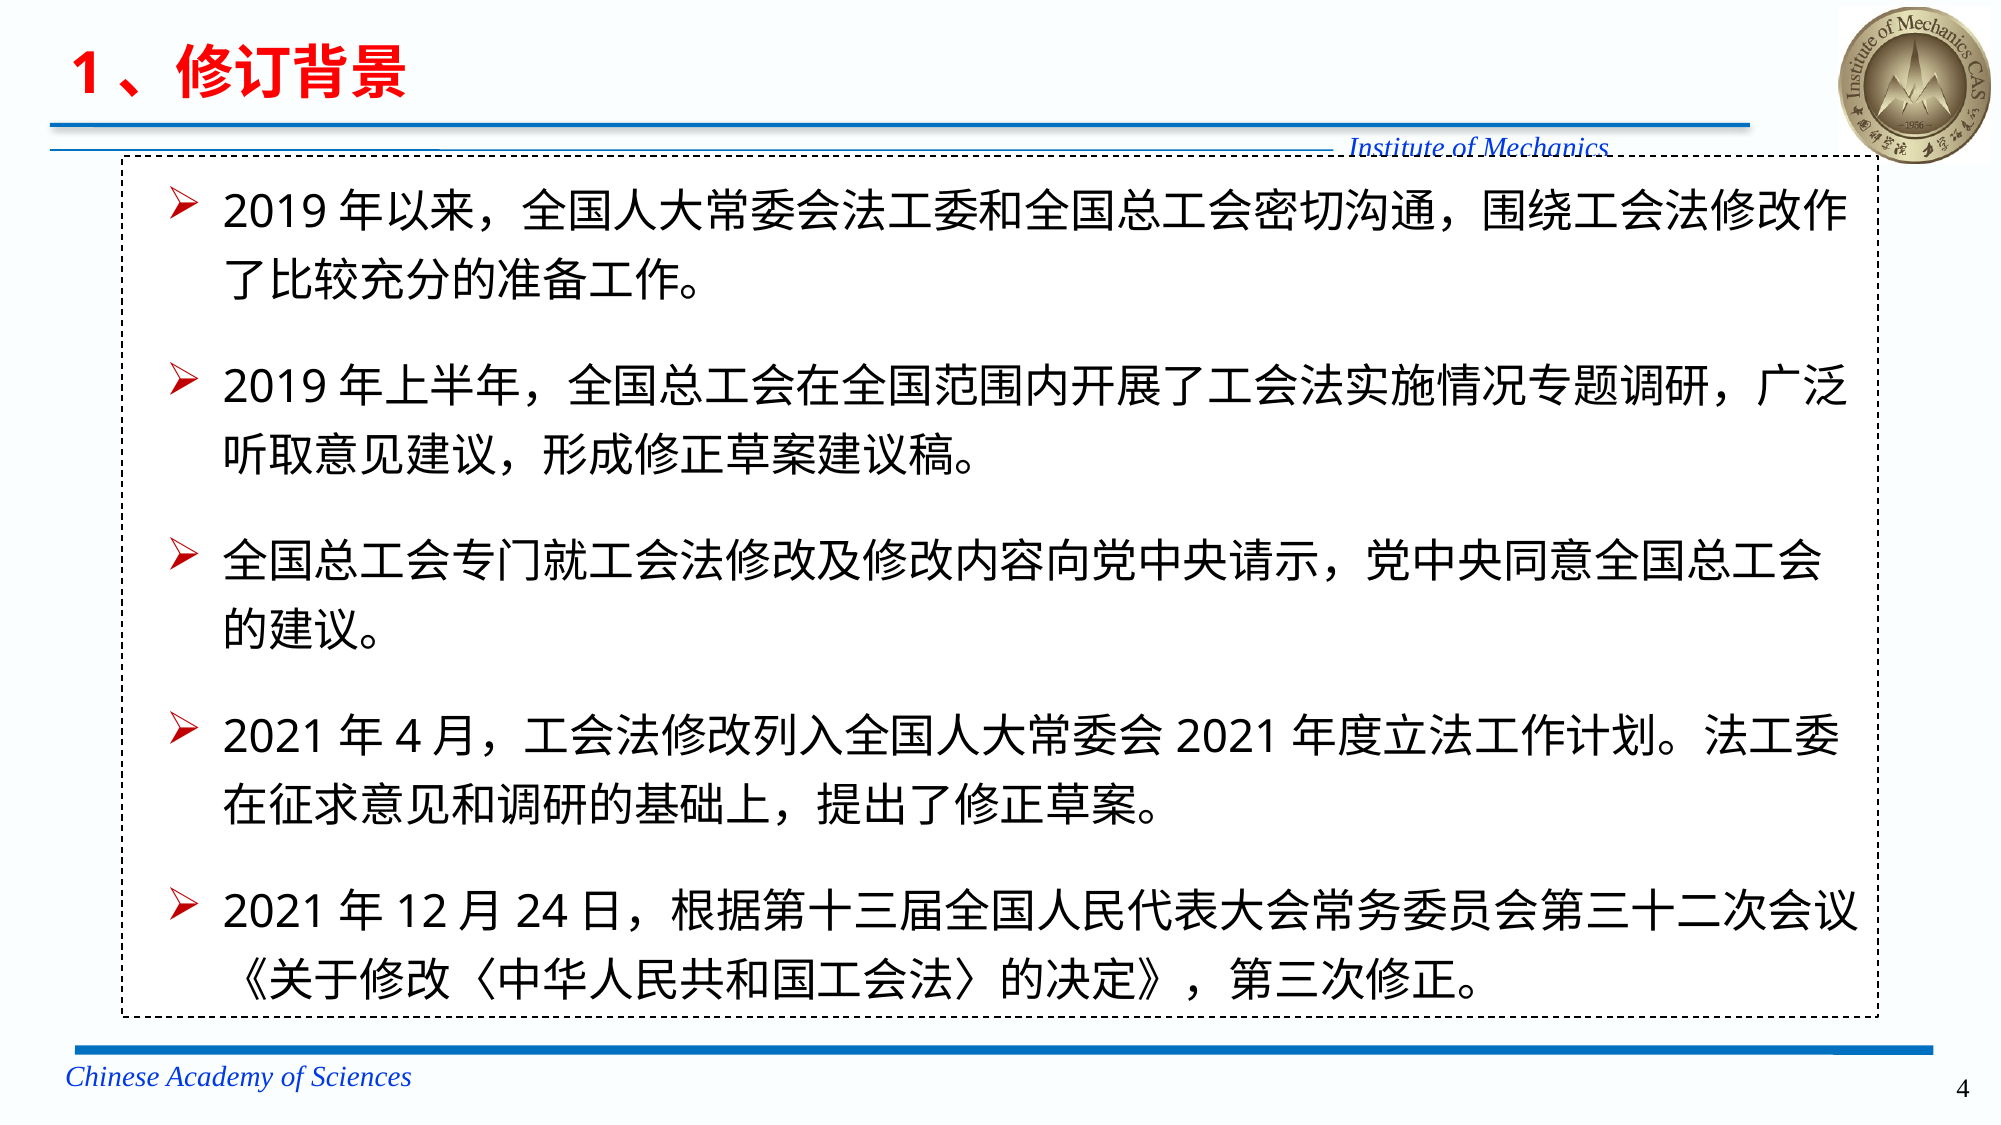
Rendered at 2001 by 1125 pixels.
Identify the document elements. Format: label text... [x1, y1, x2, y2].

picture [1838, 6, 1991, 164]
text_box 1、修订背景 [54, 27, 1829, 113]
text_box 2019年以来，全国人大常委会法工委和全国总工会密切沟通，围绕工会法修改作了比较充分的准备工作。 2019年上半年，全国总工会在全国范围内开展了工会法实施情况专题调研，广泛听取意见建议，形成修正草案建议稿。 全国总工会专门就工会法修改及修改内容向党中央请示，党中央同意全国总工会的建议。 2021年4月，工会法修改列入全国人大常委会2021年度立法工作计划。法工委在征求意见和调研的基础上，提出了修正草案。 2021年12月24日，根据第十三届全国人民代表大会常务委员会第三十二次会议《关于修改〈中华人民共和国工会法〉的决定》，第三次修正。 [121, 156, 1879, 1018]
slide_number 4 [1516, 1063, 1984, 1125]
